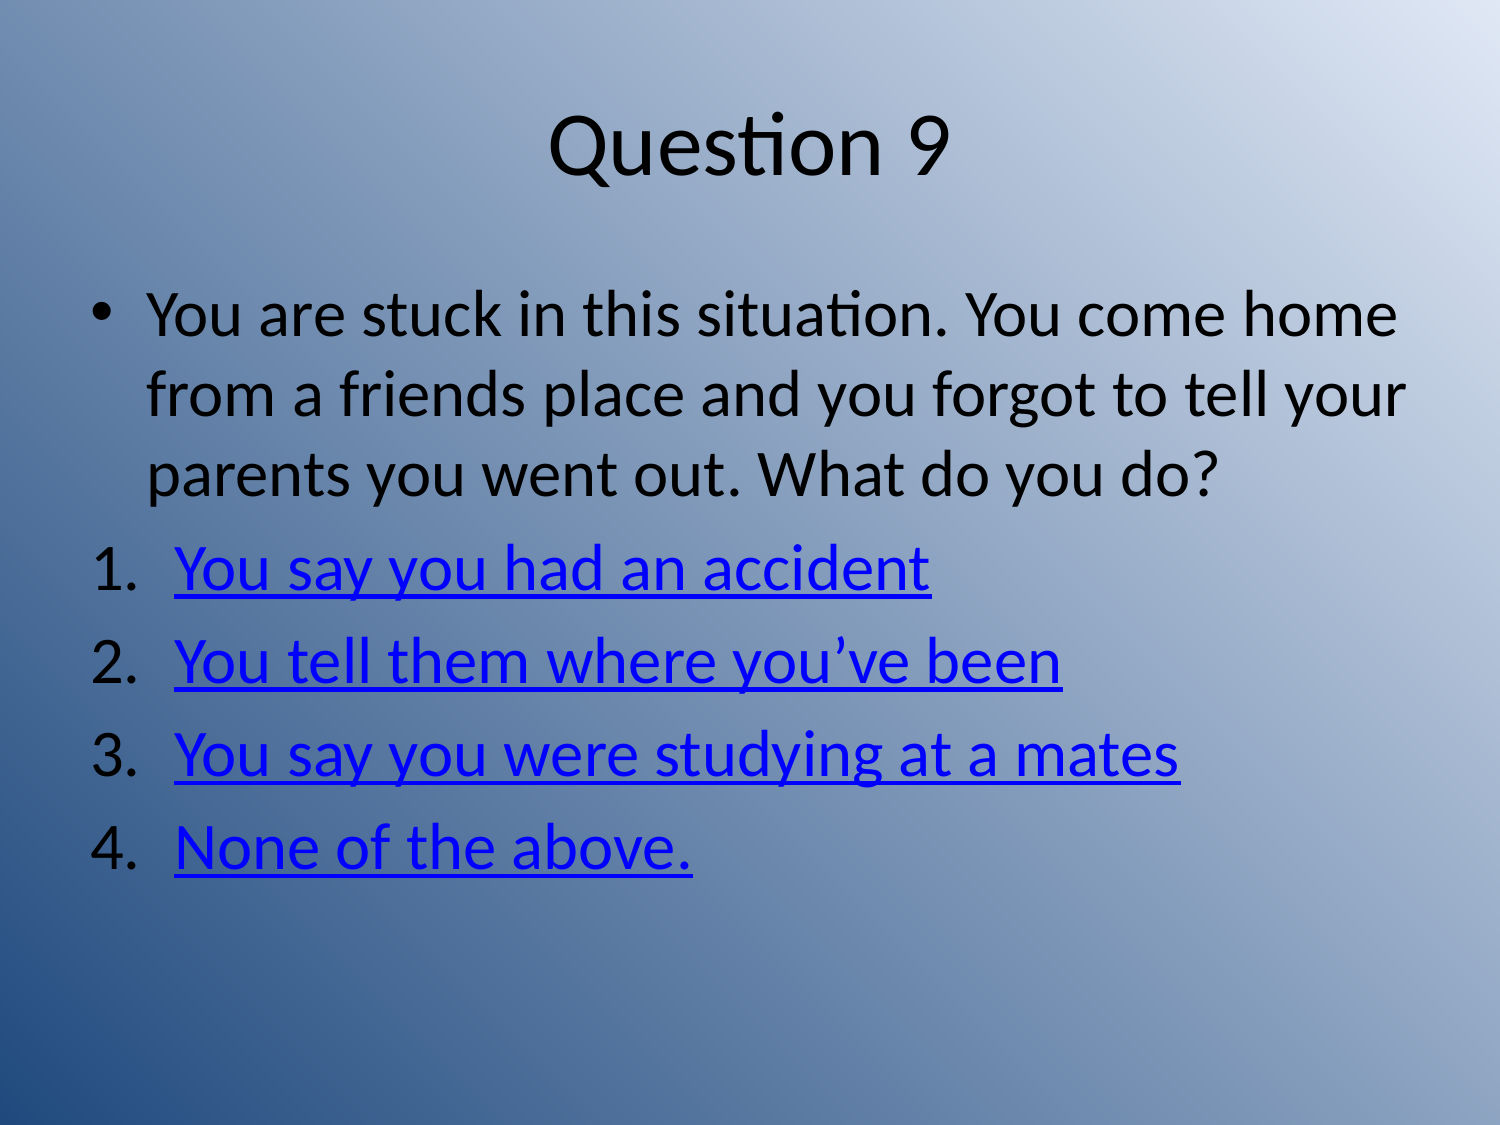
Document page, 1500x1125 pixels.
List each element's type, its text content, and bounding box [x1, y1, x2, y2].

title Question 9 [75, 45, 1425, 233]
list You are stuck in this situation. You come home from a friends place and you forgot to tell your parents you went out. What do you do? You say you had an accident You tell them where you’ve been You say you were studying at a mates None of the above. [75, 262, 1425, 1005]
